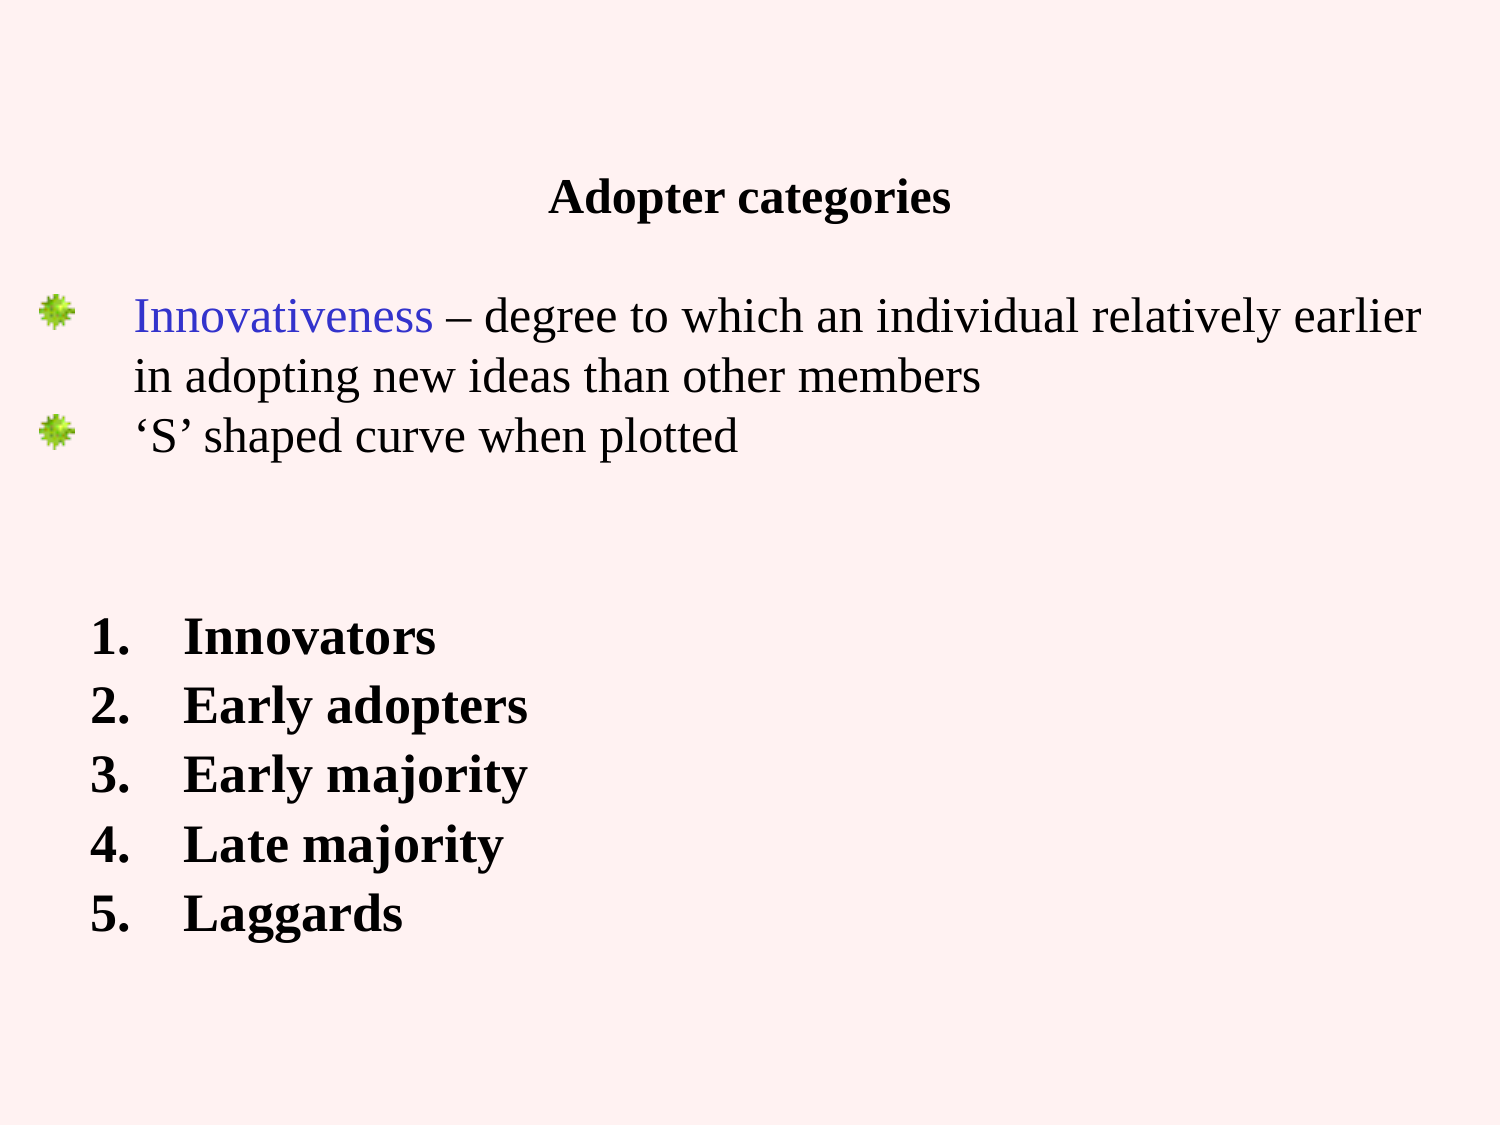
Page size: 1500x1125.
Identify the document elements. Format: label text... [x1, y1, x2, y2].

picture [39, 294, 75, 330]
picture [39, 414, 75, 450]
text_box Innovativeness – degree to which an individual relatively earlier in adopting new ideas than other members ‘S’ shaped curve when plotted [24, 274, 1438, 500]
list Innovators Early adopters Early majority Late majority Laggards [75, 600, 1425, 988]
title Adopter categories [75, 100, 1425, 274]
